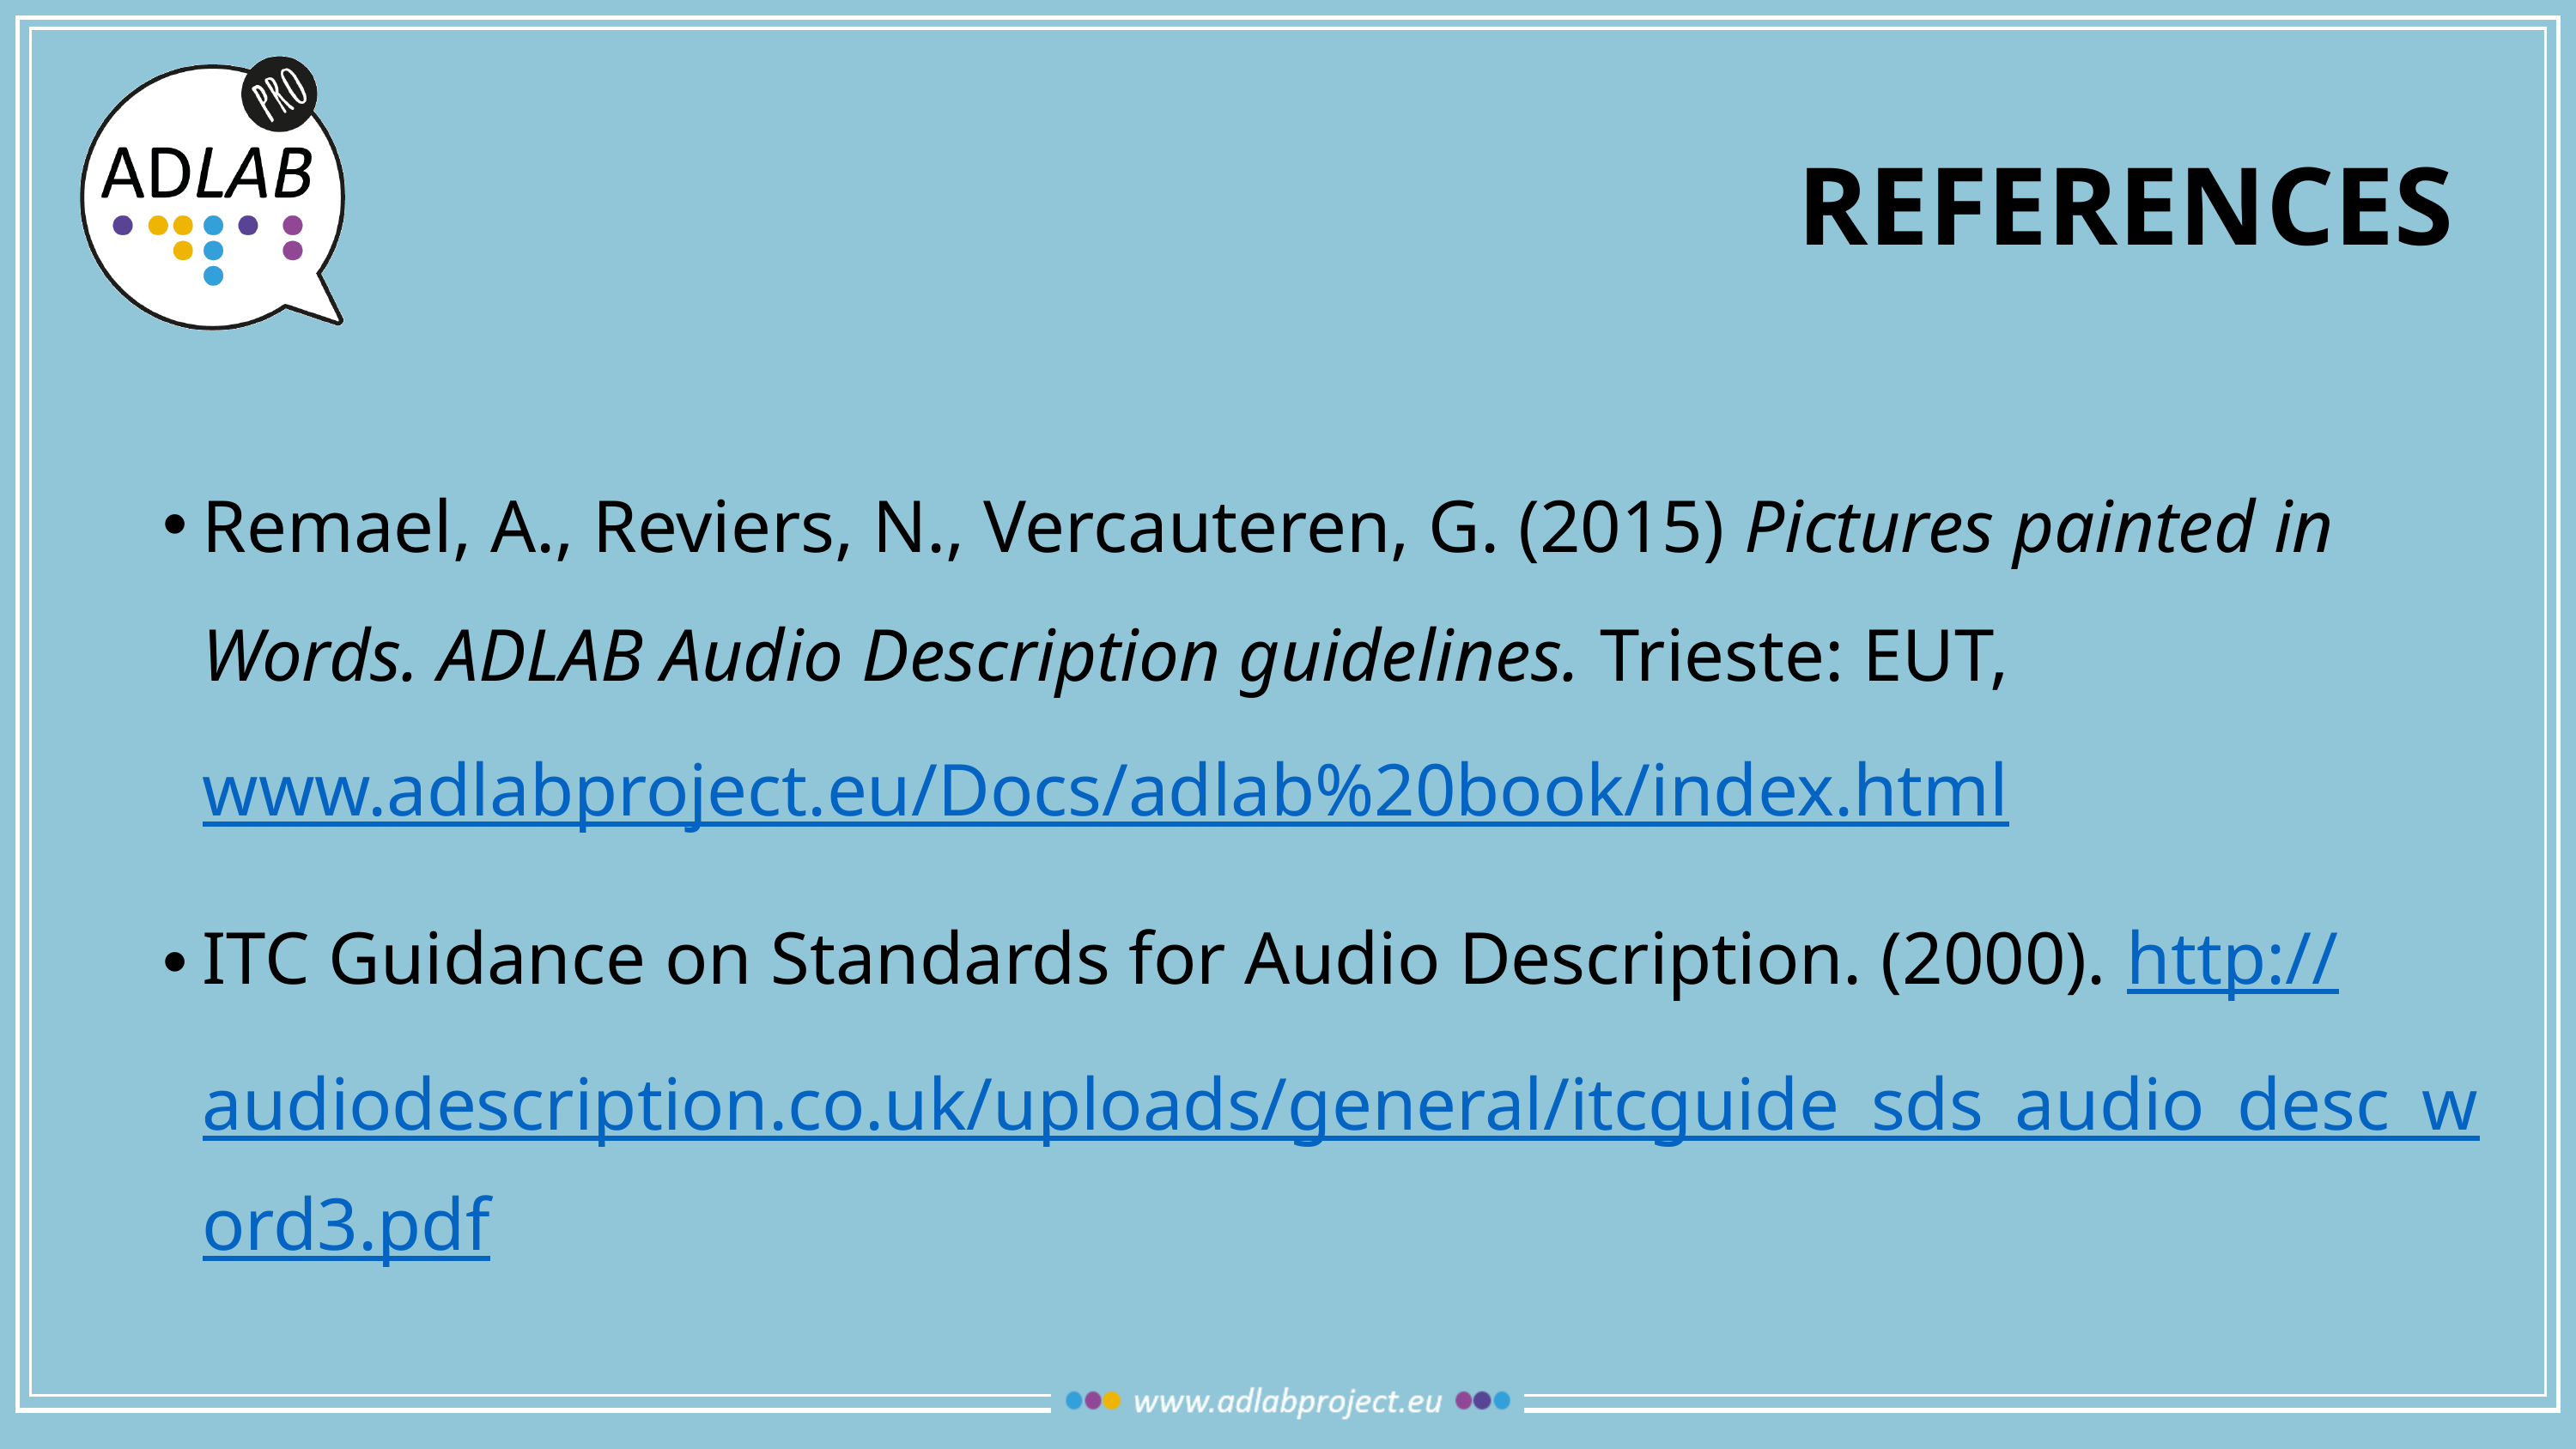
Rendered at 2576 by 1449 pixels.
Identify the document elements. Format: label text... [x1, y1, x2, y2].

title references [384, 70, 2467, 351]
picture [72, 49, 353, 330]
picture [1051, 1378, 1524, 1429]
list Remael, A., Reviers, N., Vercauteren, G. (2015) Pictures painted in Words. ADLAB Audio Description guidelines. Trieste: EUT, www.adlabproject.eu/Docs/adlab%20book/index.html ITC Guidance on Standards for Audio Description. (2000). http://audiodescription.co.uk/uploads/general/itcguide_sds_audio_desc_word3.pdf [150, 431, 2499, 1087]
